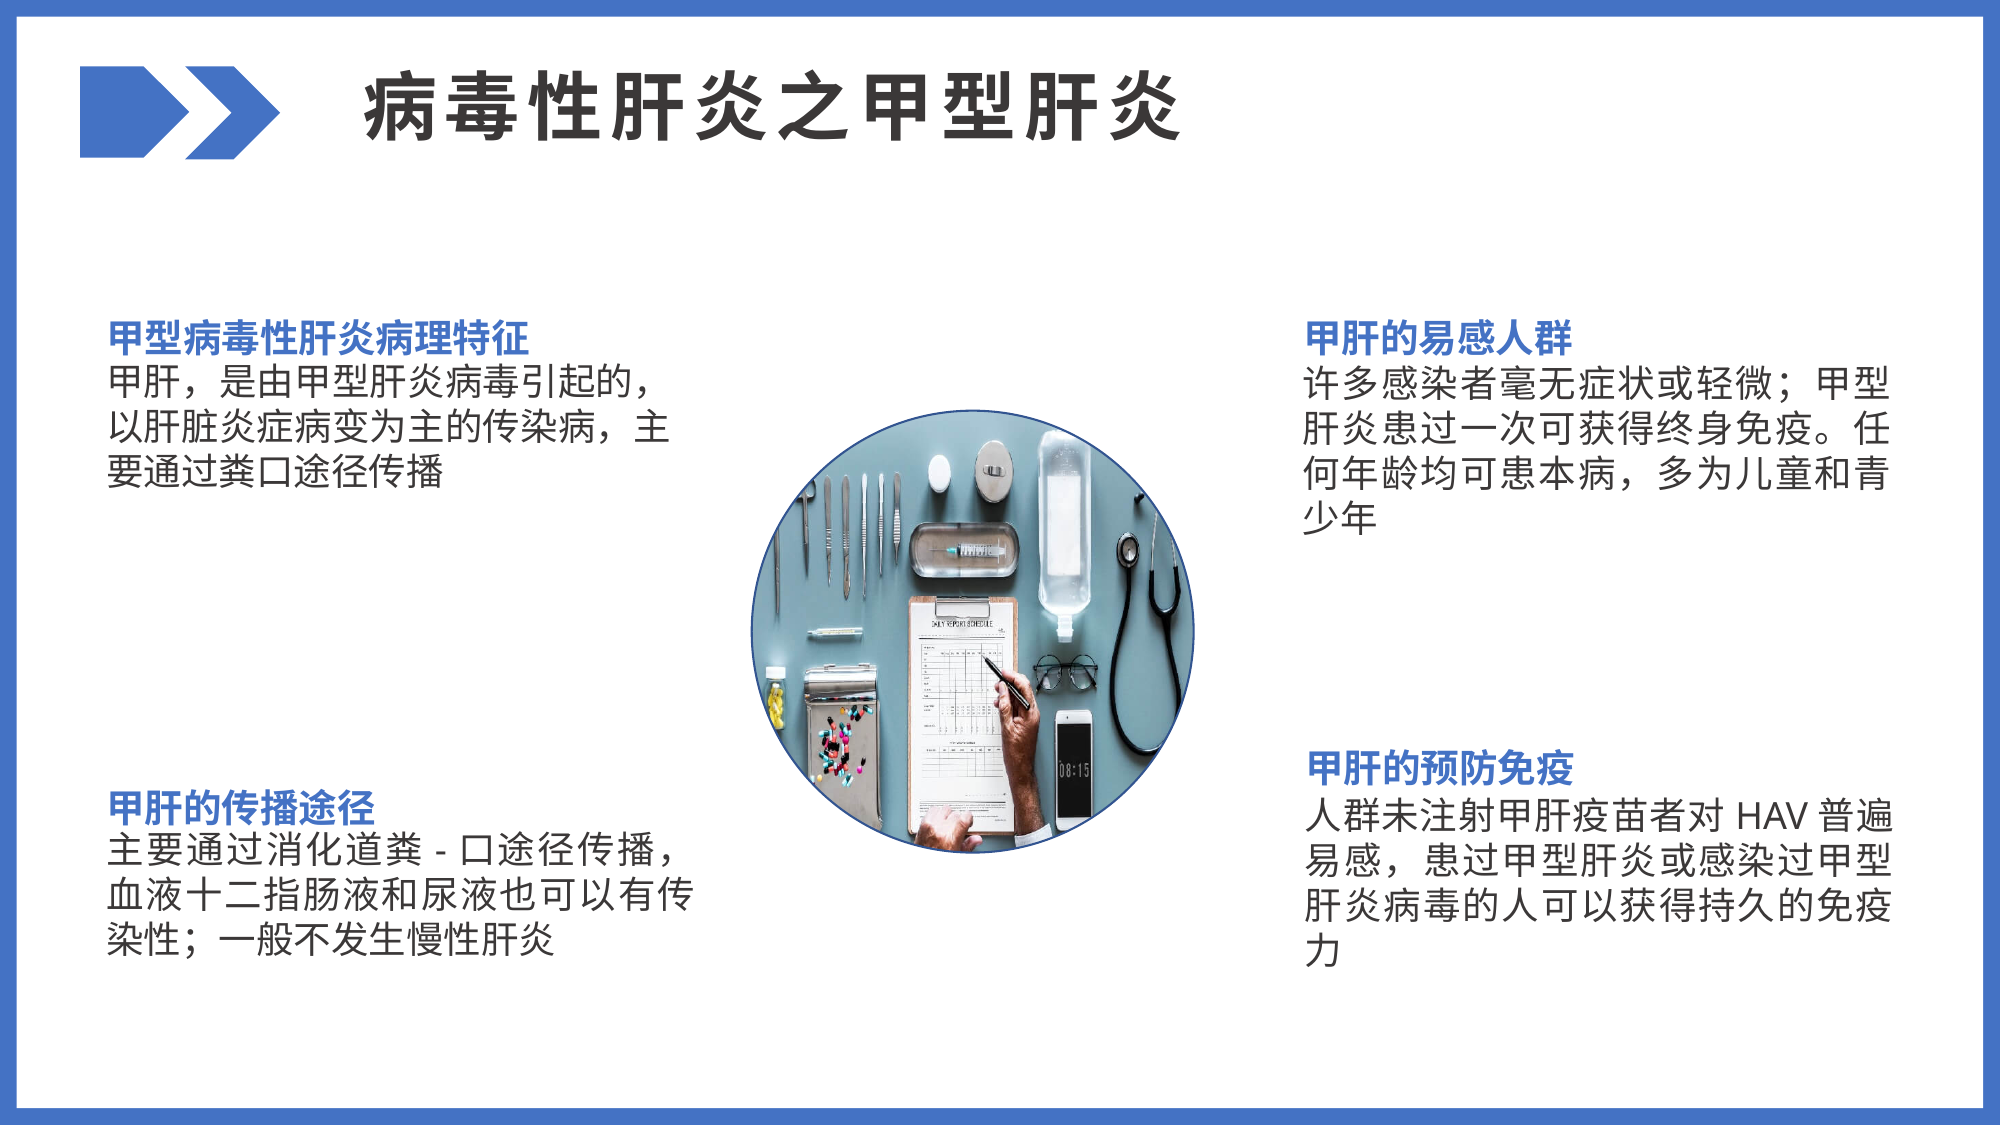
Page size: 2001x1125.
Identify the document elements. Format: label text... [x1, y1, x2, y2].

text_box 甲肝的传播途径 [91, 752, 641, 837]
text_box 许多感染者毫无症状或轻微；甲型肝炎患过一次可获得终身免疫。任何年龄均可患本病，多为儿童和青少年 [1287, 352, 1907, 548]
text_box 主要通过消化道粪-口途径传播，血液十二指肠液和尿液也可以有传染性；一般不发生慢性肝炎 [91, 818, 710, 969]
text_box 甲型病毒性肝炎病理特征 [91, 283, 641, 350]
text_box 甲肝的易感人群 [1288, 283, 1838, 368]
text_box 甲肝的预防免疫 [1290, 713, 1840, 798]
text_box 人群未注射甲肝疫苗者对HAV普遍易感，患过甲型肝炎或感染过甲型肝炎病毒的人可以获得持久的免疫力 [1289, 784, 1909, 979]
text_box 甲肝，是由甲型肝炎病毒引起的，以肝脏炎症病变为主的传染病，主要通过粪口途径传播 [91, 350, 686, 500]
text_box 病毒性肝炎之甲型肝炎 [347, 52, 1286, 157]
text_box [750, 409, 1195, 854]
